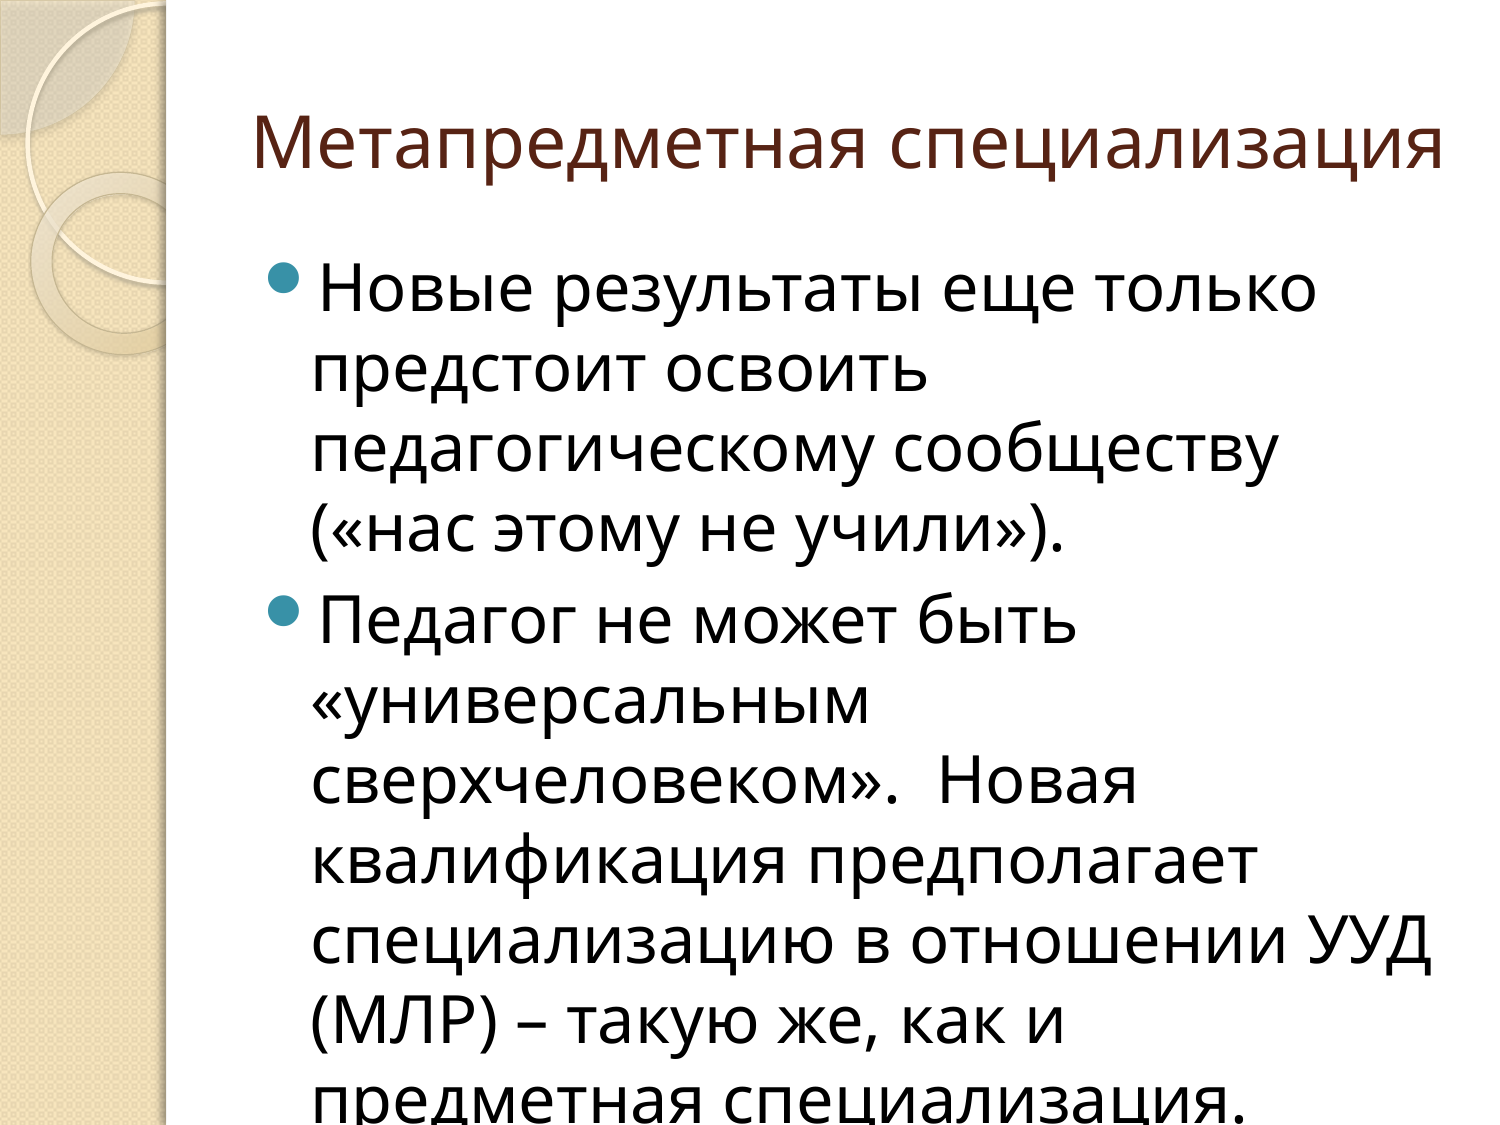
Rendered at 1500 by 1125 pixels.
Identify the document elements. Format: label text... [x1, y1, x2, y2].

list Новые результаты еще только предстоит освоить педагогическому сообществу («нас этому не учили»). Педагог не может быть «универсальным сверхчеловеком». Новая квалификация предполагает специализацию в отношении УУД (МЛР) – такую же, как и предметная специализация. [235, 237, 1466, 1025]
title Метапредметная специализация [235, 45, 1466, 233]
